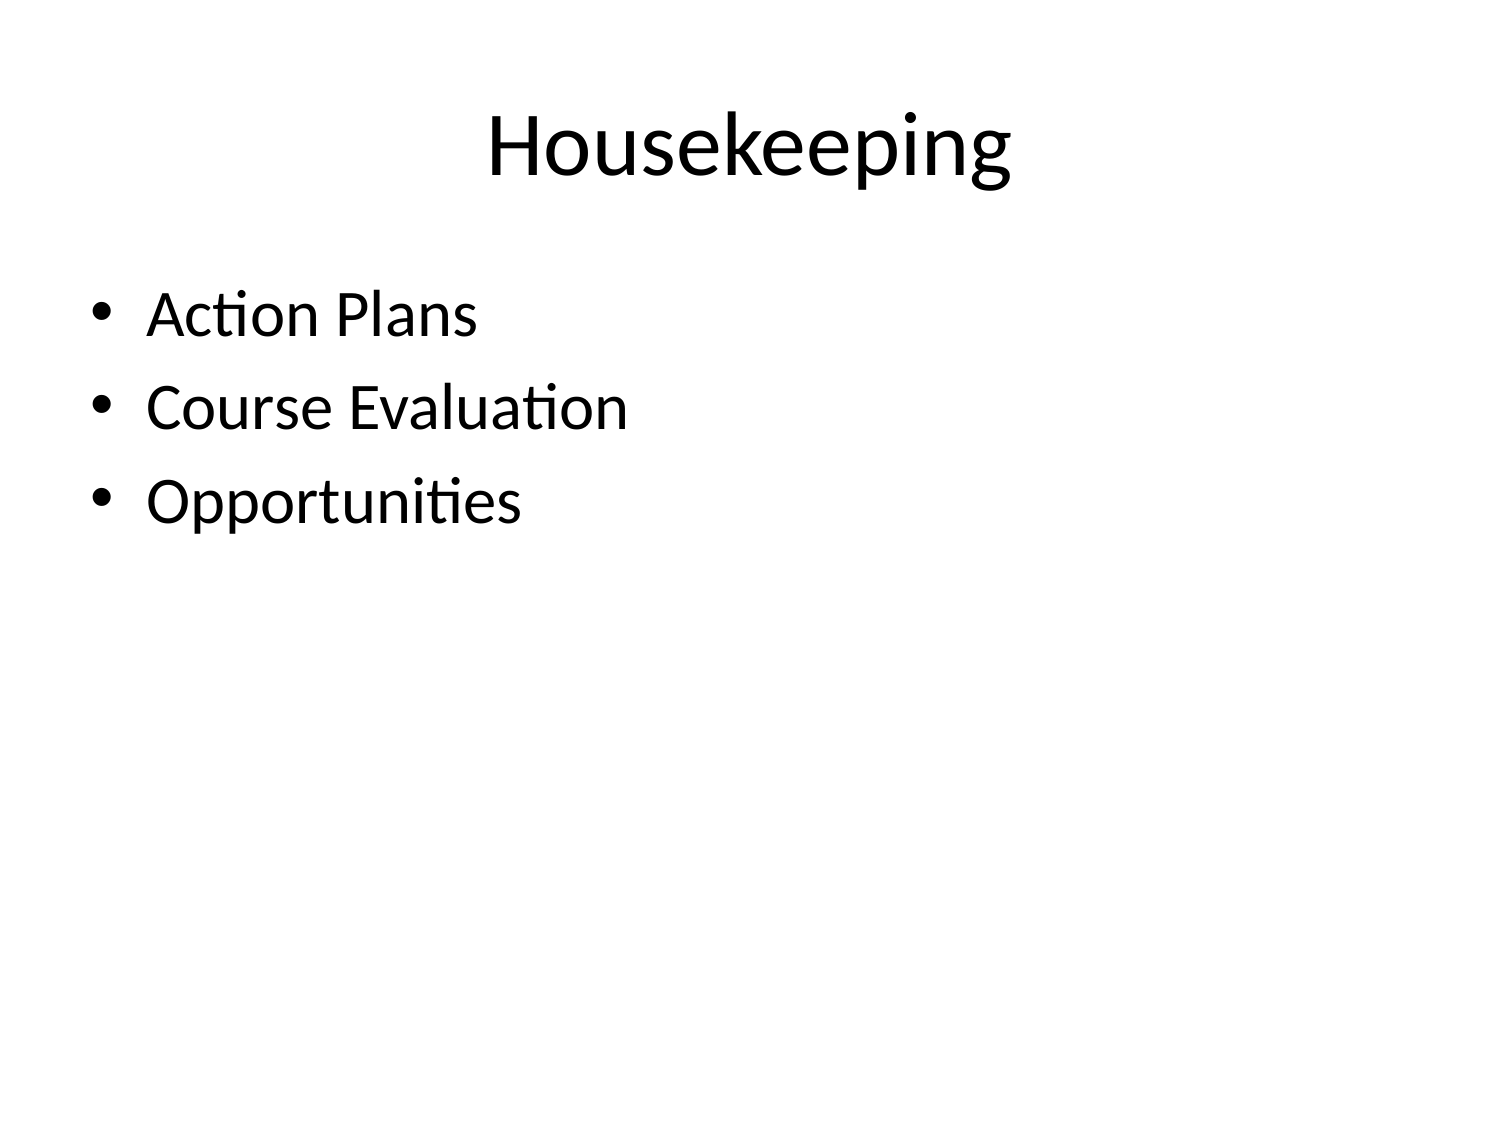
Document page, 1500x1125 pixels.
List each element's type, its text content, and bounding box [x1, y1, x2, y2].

list Action Plans Course Evaluation Opportunities [75, 262, 1425, 1005]
title Housekeeping [75, 45, 1425, 233]
